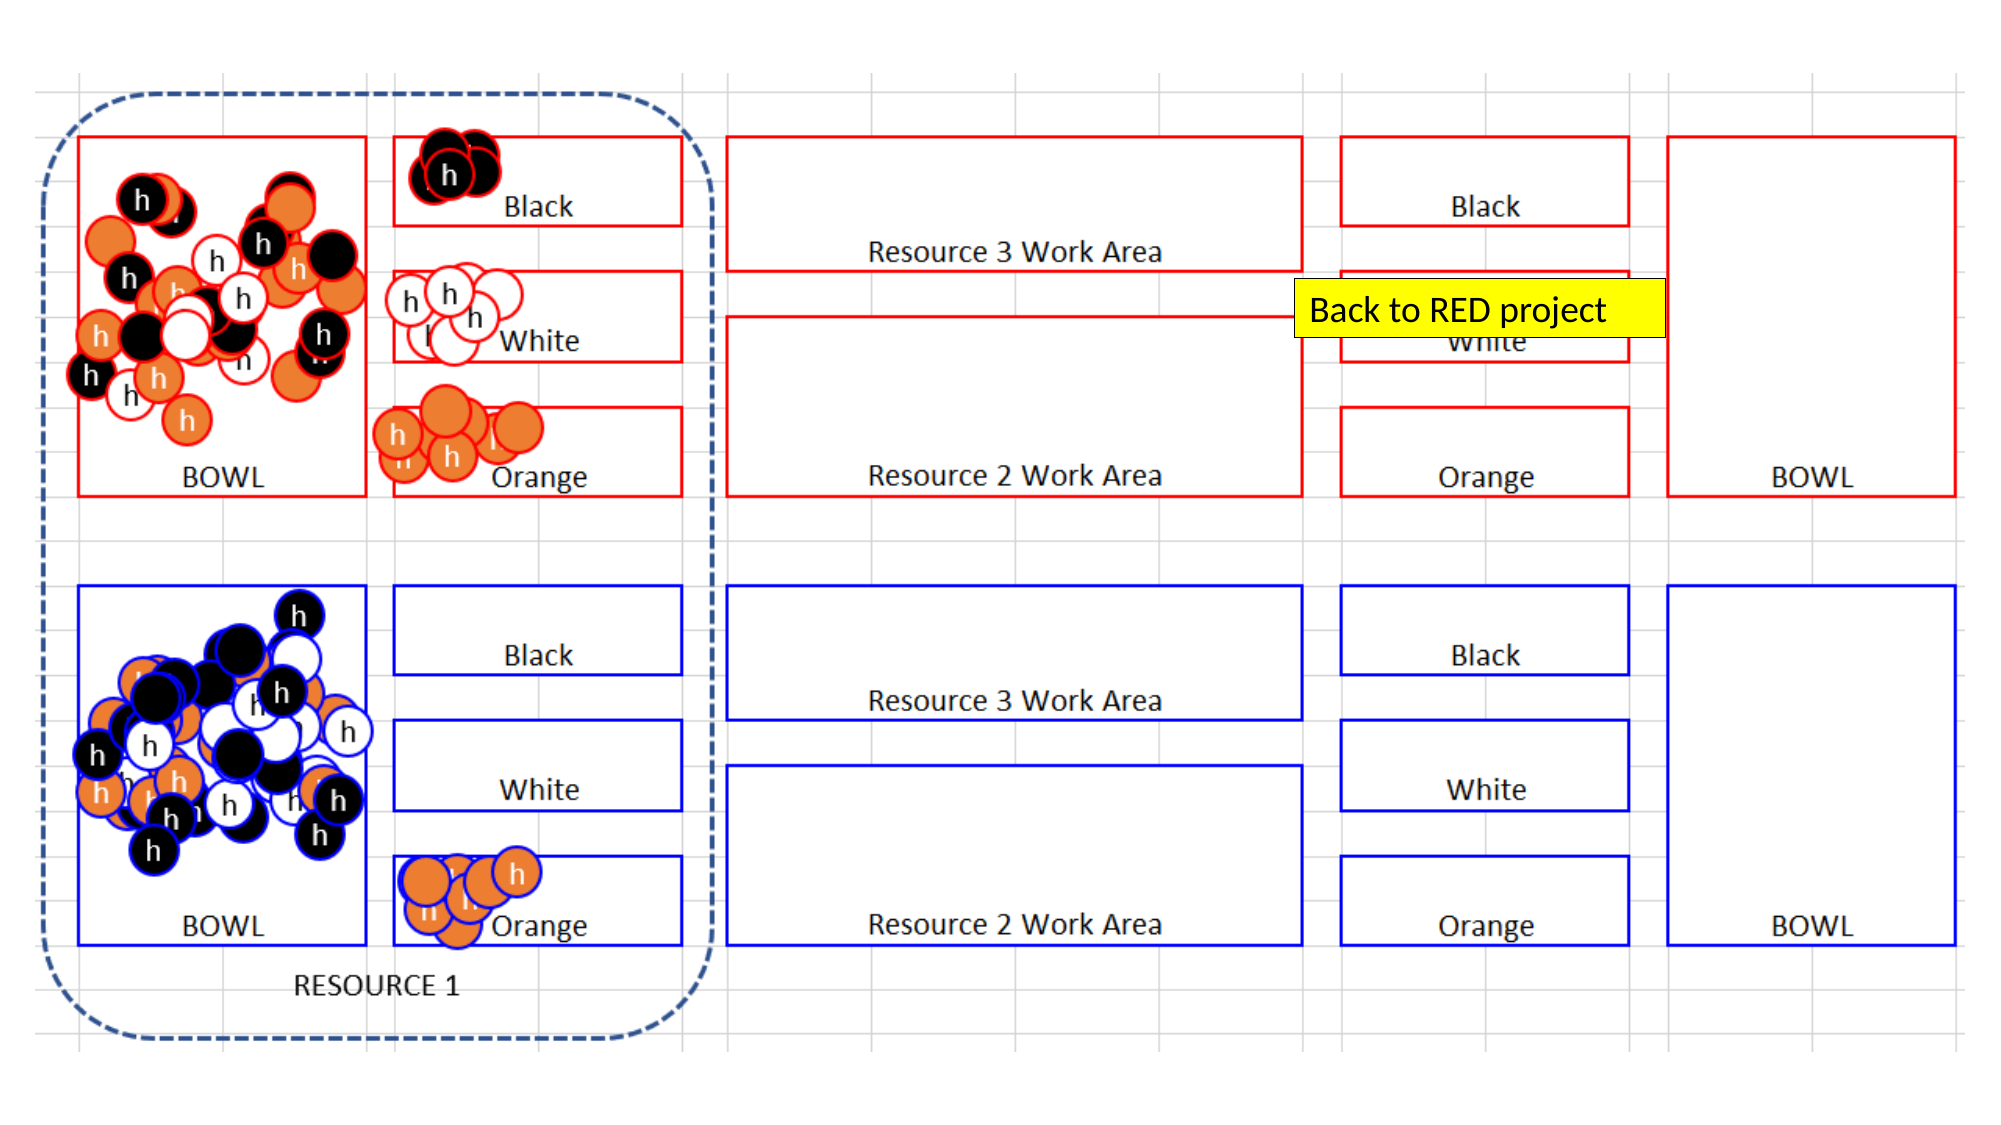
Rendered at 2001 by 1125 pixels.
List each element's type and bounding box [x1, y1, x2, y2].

picture [35, 73, 1965, 1052]
